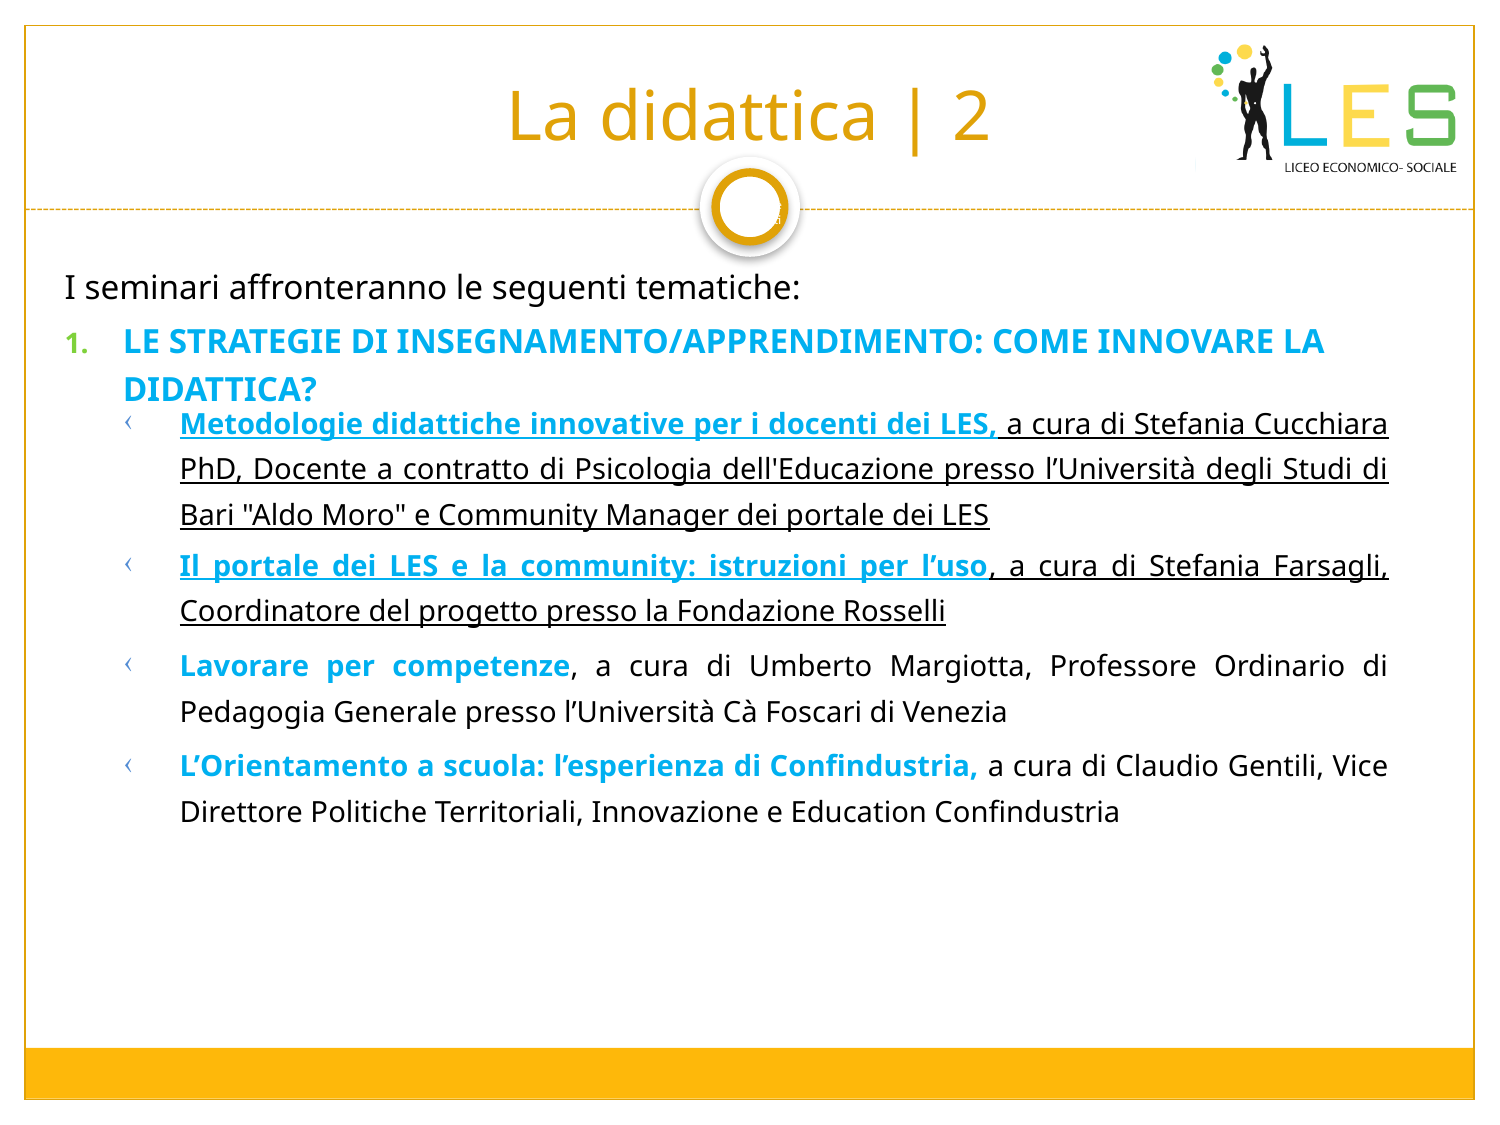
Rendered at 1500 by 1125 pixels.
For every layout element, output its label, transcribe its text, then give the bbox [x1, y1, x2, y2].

picture [1195, 32, 1469, 176]
footer La formazione dei docenti [715, 168, 791, 241]
table_cell L’Orientamento a scuola: l’esperienza di Confindustria, a cura di Claudio Gentili, Vice Direttore Politiche Territoriali, Innovazione e Education Confindustria [112, 740, 1400, 860]
list I seminari affronteranno le seguenti tematiche: LE STRATEGIE DI INSEGNAMENTO/APPRENDIMENTO: COME INNOVARE LA DIDATTICA? [49, 250, 1445, 1001]
table_cell Il portale dei LES e la community: istruzioni per l’uso, a cura di Stefania Farsagli, Coordinatore del progetto presso la Fondazione Rosselli [112, 539, 1400, 639]
title La didattica | 2 [49, 37, 1450, 162]
table_header Metodologie didattiche innovative per i docenti dei LES, a cura di Stefania Cucchiara PhD, Docente a contratto di Psicologia dell'Educazione presso l’Università degli Studi di Bari "Aldo Moro" e Community Manager dei portale dei LES [112, 397, 1400, 539]
table_cell Lavorare per competenze, a cura di Umberto Margiotta, Professore Ordinario di Pedagogia Generale presso l’Università Cà Foscari di Venezia [112, 639, 1400, 740]
